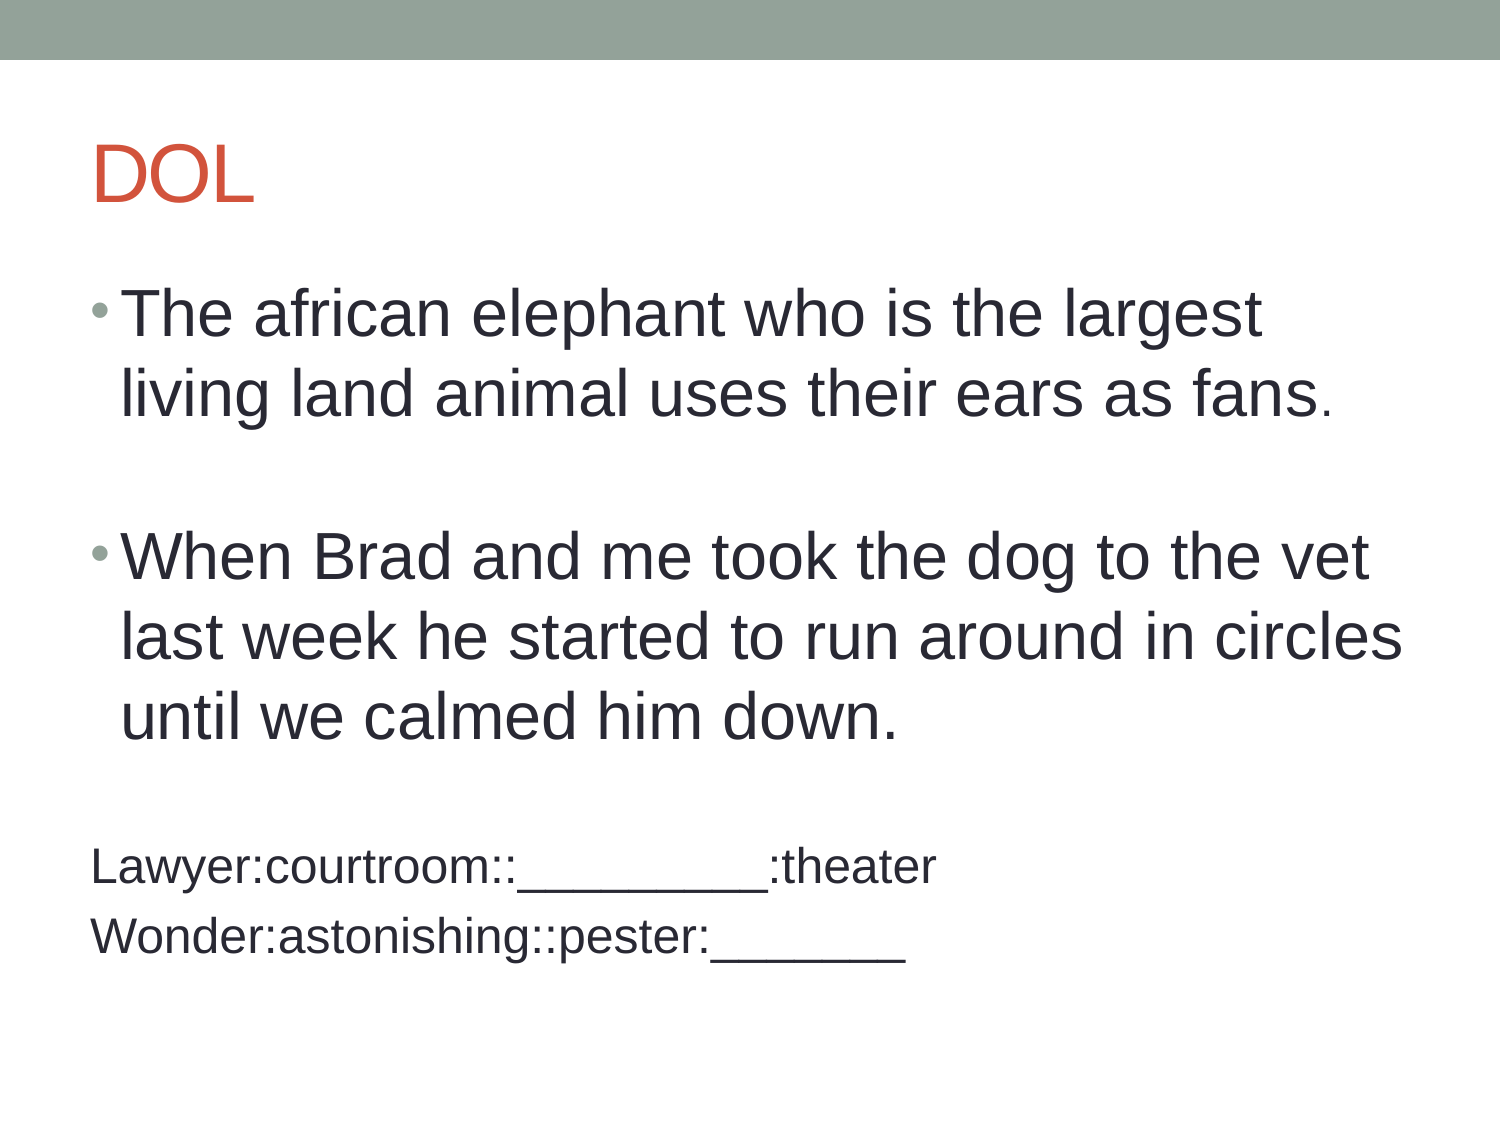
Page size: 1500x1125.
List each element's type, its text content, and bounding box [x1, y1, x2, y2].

list The african elephant who is the largest living land animal uses their ears as fans. When Brad and me took the dog to the vet last week he started to run around in circles until we calmed him down. Lawyer:courtroom::_________:theater Wonder:astonishing::pester:_______ [75, 262, 1425, 1063]
title DOL [75, 87, 1425, 250]
